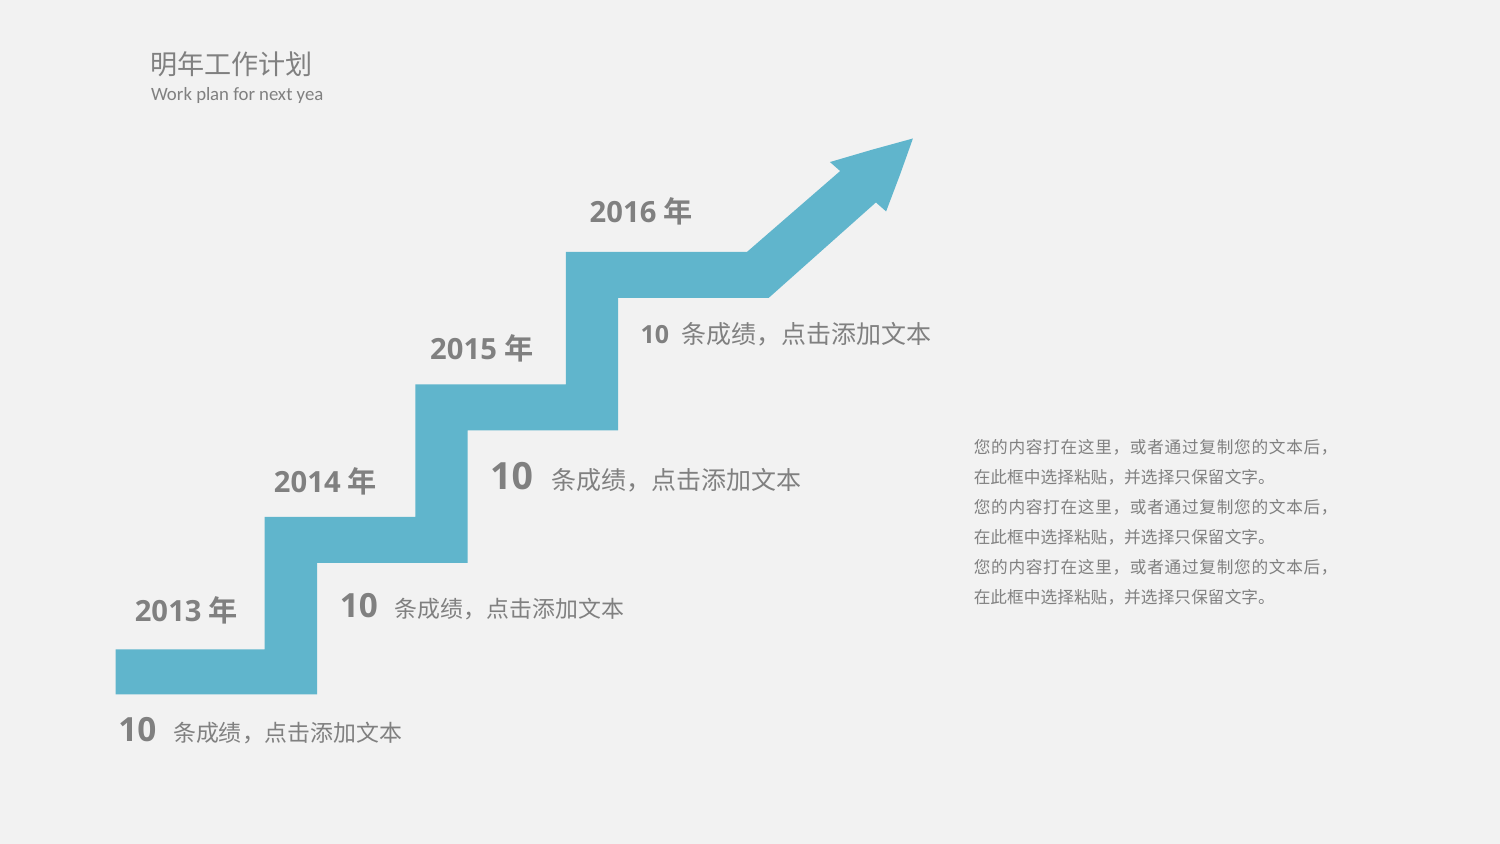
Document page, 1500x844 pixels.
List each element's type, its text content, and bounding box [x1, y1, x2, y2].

text_box 10 条成绩，点击添加文本 [107, 702, 520, 754]
text_box 2016年 [578, 187, 704, 235]
text_box 10 条成绩，点击添加文本 [478, 446, 892, 503]
text_box 您的内容打在这里，或者通过复制您的文本后，在此框中选择粘贴，并选择只保留文字。 您的内容打在这里，或者通过复制您的文本后，在此框中选择粘贴，并选择只保留文字。 您的内容打在这里，或者通过复制您的文本后，在此框中选择粘贴，并选择只保留文字。 [962, 421, 1350, 613]
text_box 10 条成绩，点击添加文本 [328, 578, 741, 630]
text_box 2013年 [123, 586, 250, 633]
text_box [115, 138, 913, 695]
text_box 2015年 [418, 324, 545, 371]
text_box 10 条成绩，点击添加文本 [629, 313, 972, 355]
text_box 2014年 [262, 457, 389, 504]
